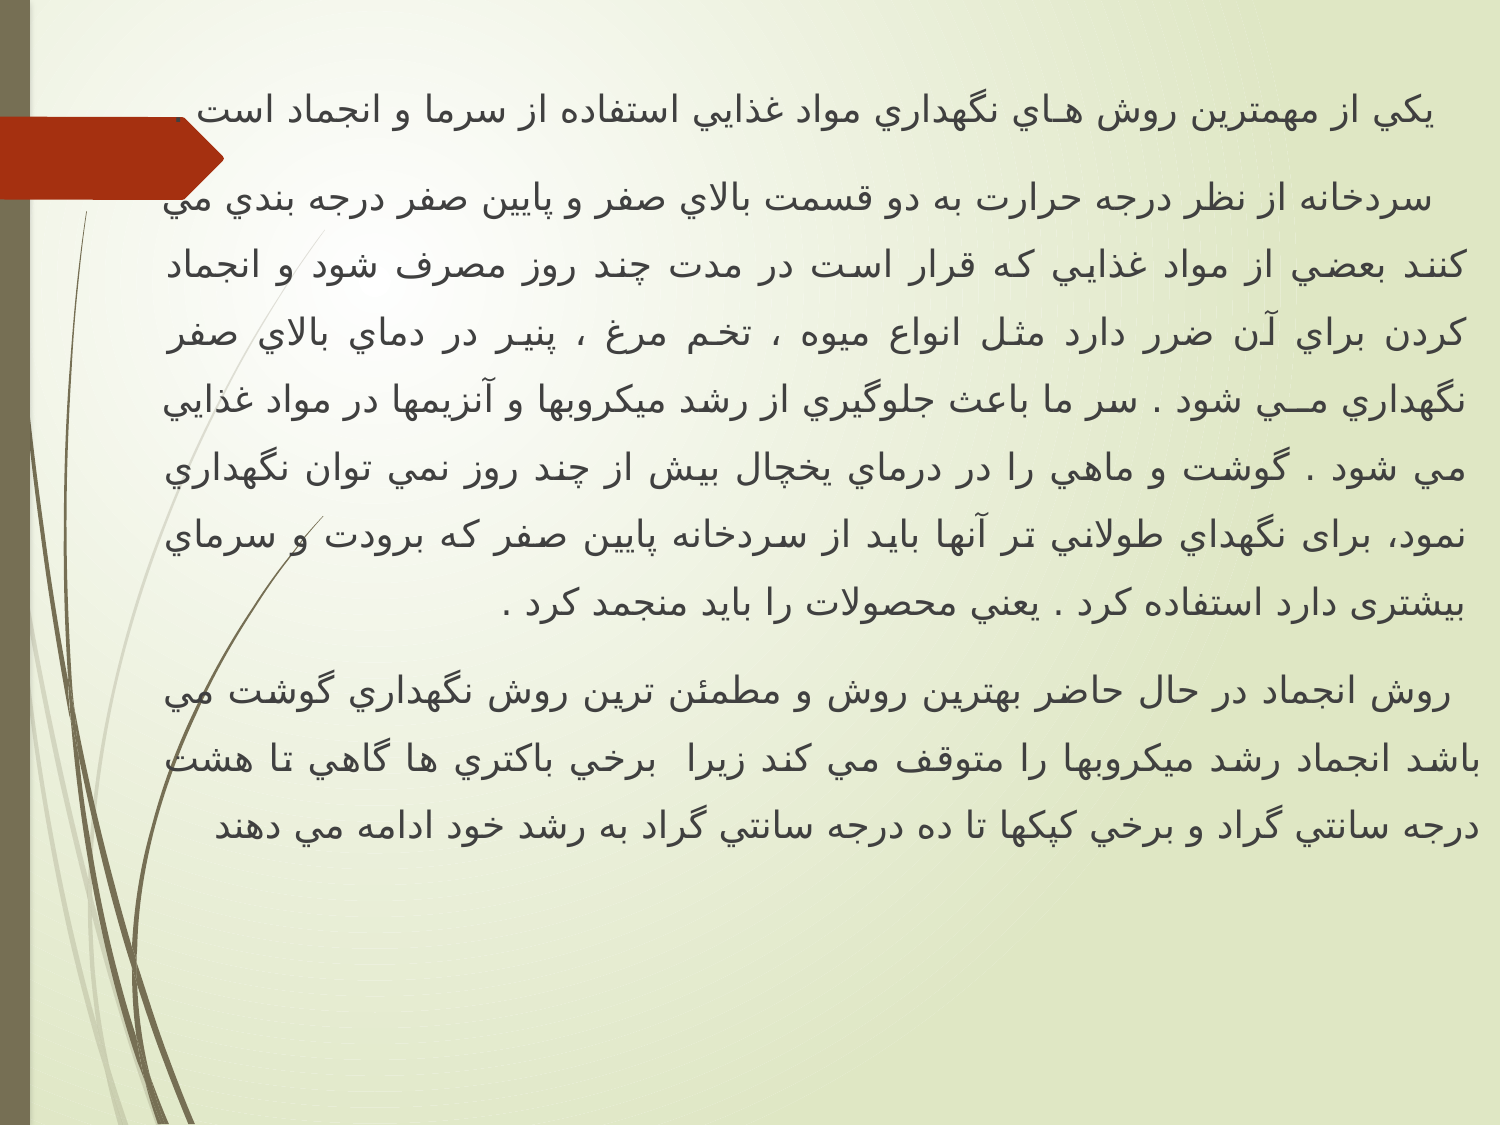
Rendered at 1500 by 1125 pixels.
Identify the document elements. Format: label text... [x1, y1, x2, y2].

list يكي از مهمترين روش هـاي نگهداري مواد غذايي استفاده از سرما و انجماد است . سردخانه از نظر درجه حرارت به دو قسمت بالاي صفر و پايين صفر درجه بندي مي كنند بعضي از مواد غذايي كه قرار است در مدت چند روز مصرف شود و انجماد كردن براي آن ضرر دارد مثل انواع ميوه ، تخم مرغ ، پنير در دماي بالاي صفر نگهداري مــي شود . سر ما باعث جلوگيري از رشد ميكروبها و آنزيمها در مواد غذايي مي شود . گوشت و ماهي را در درماي يخچال بيش از چند روز نمي توان نگهداري نمود، برای نگهداي طولاني تر آنها بايد از سردخانه پايين صفر که برودت و سرماي بيشتری دارد استفاده كرد . يعني محصولات را بايد منجمد كرد . روش انجماد در حال حاضر بهترين روش و مطمئن ترين روش نگهداري گوشت مي باشد انجماد رشد ميكروبها را متوقف مي كند زیرا برخي باكتري ها گاهي تا هشت درجه سانتي گراد و برخي كپكها تا ده درجه سانتي گراد به رشد خود ادامه مي دهند [146, 54, 1497, 1001]
